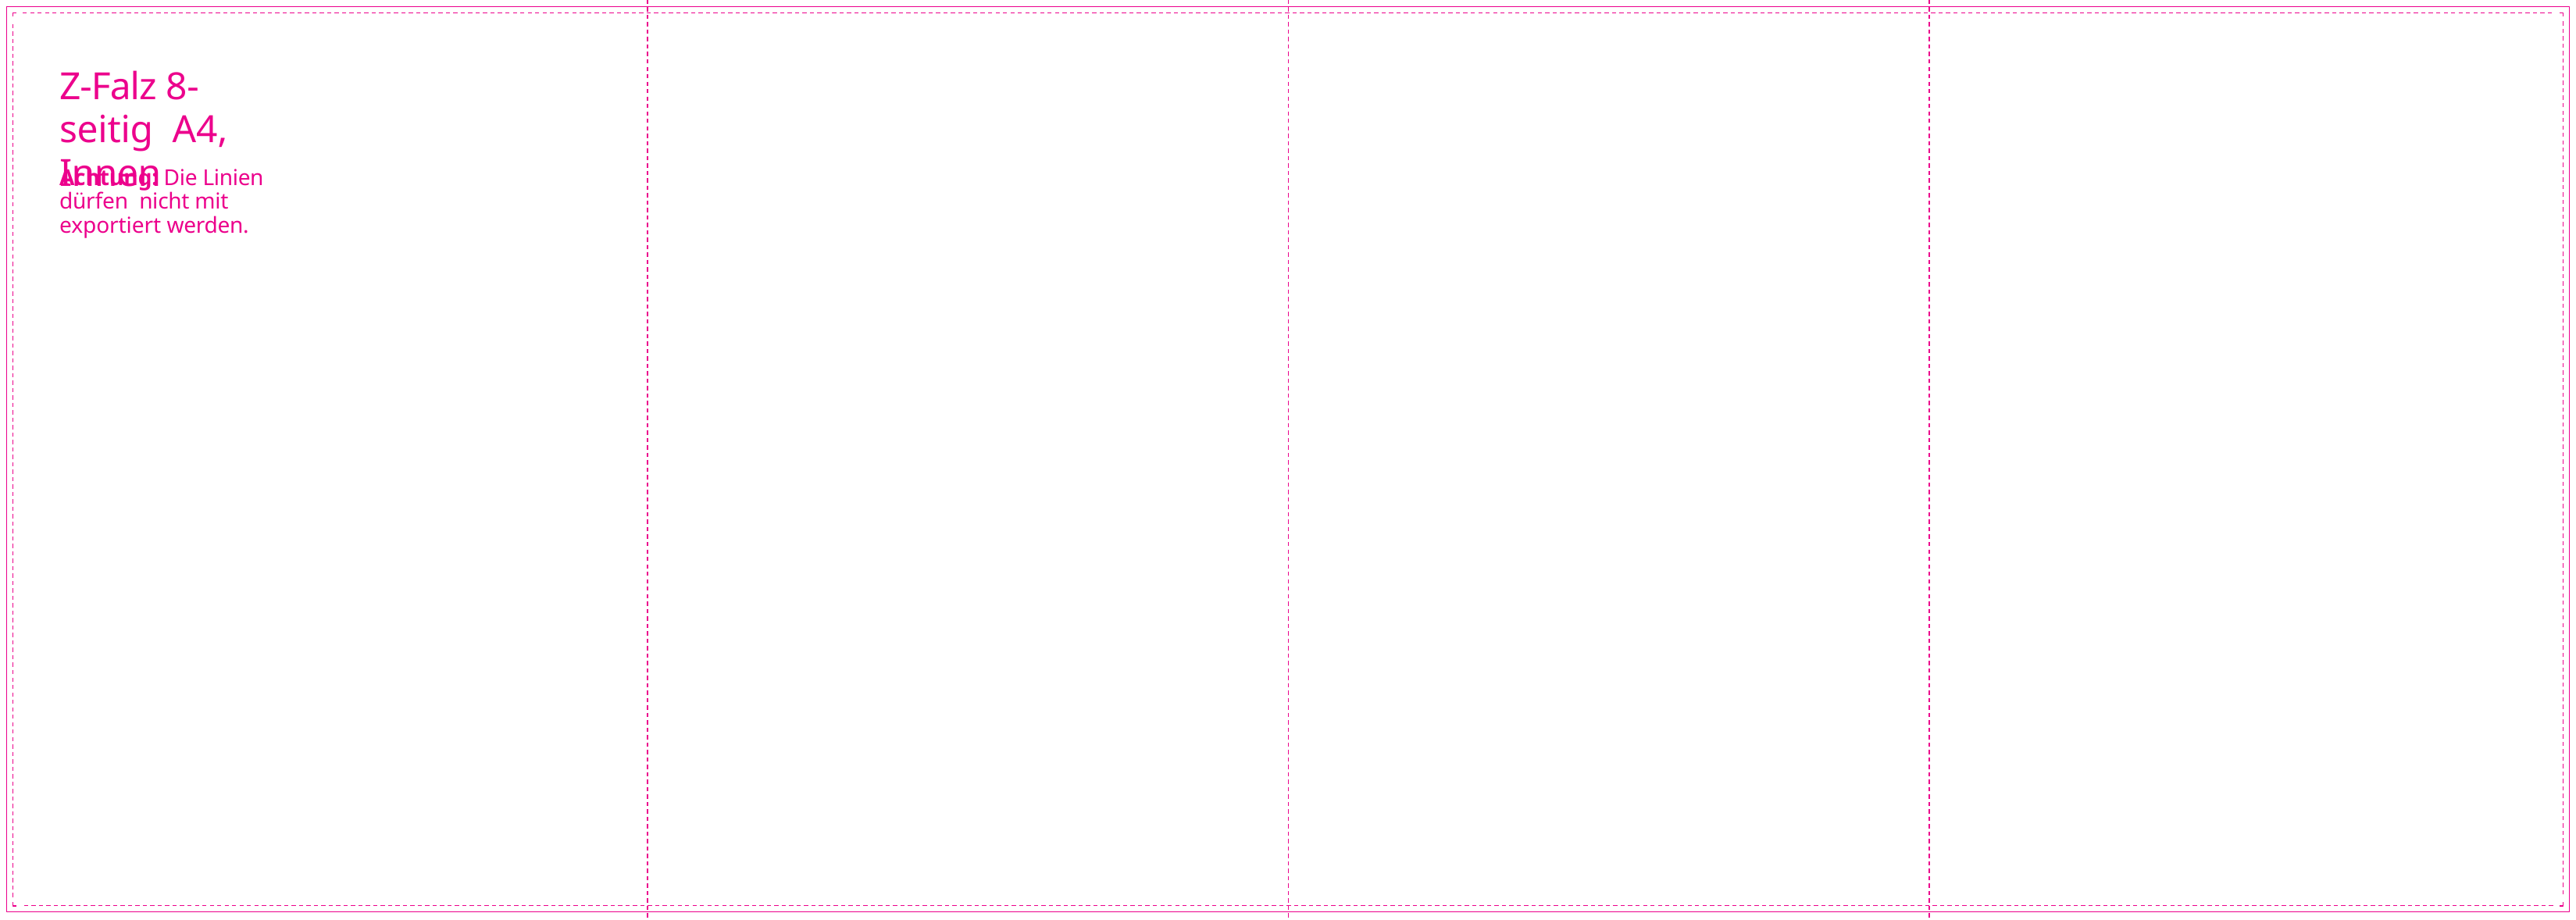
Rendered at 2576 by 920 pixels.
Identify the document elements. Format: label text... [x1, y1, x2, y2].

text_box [12, 23, 18, 907]
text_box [2558, 12, 2564, 895]
title Z-Falz 8-seitig A4, Innen [57, 59, 273, 161]
text_box Achtung: Die Linien dürfen nicht mit exportiert werden. [57, 161, 318, 237]
